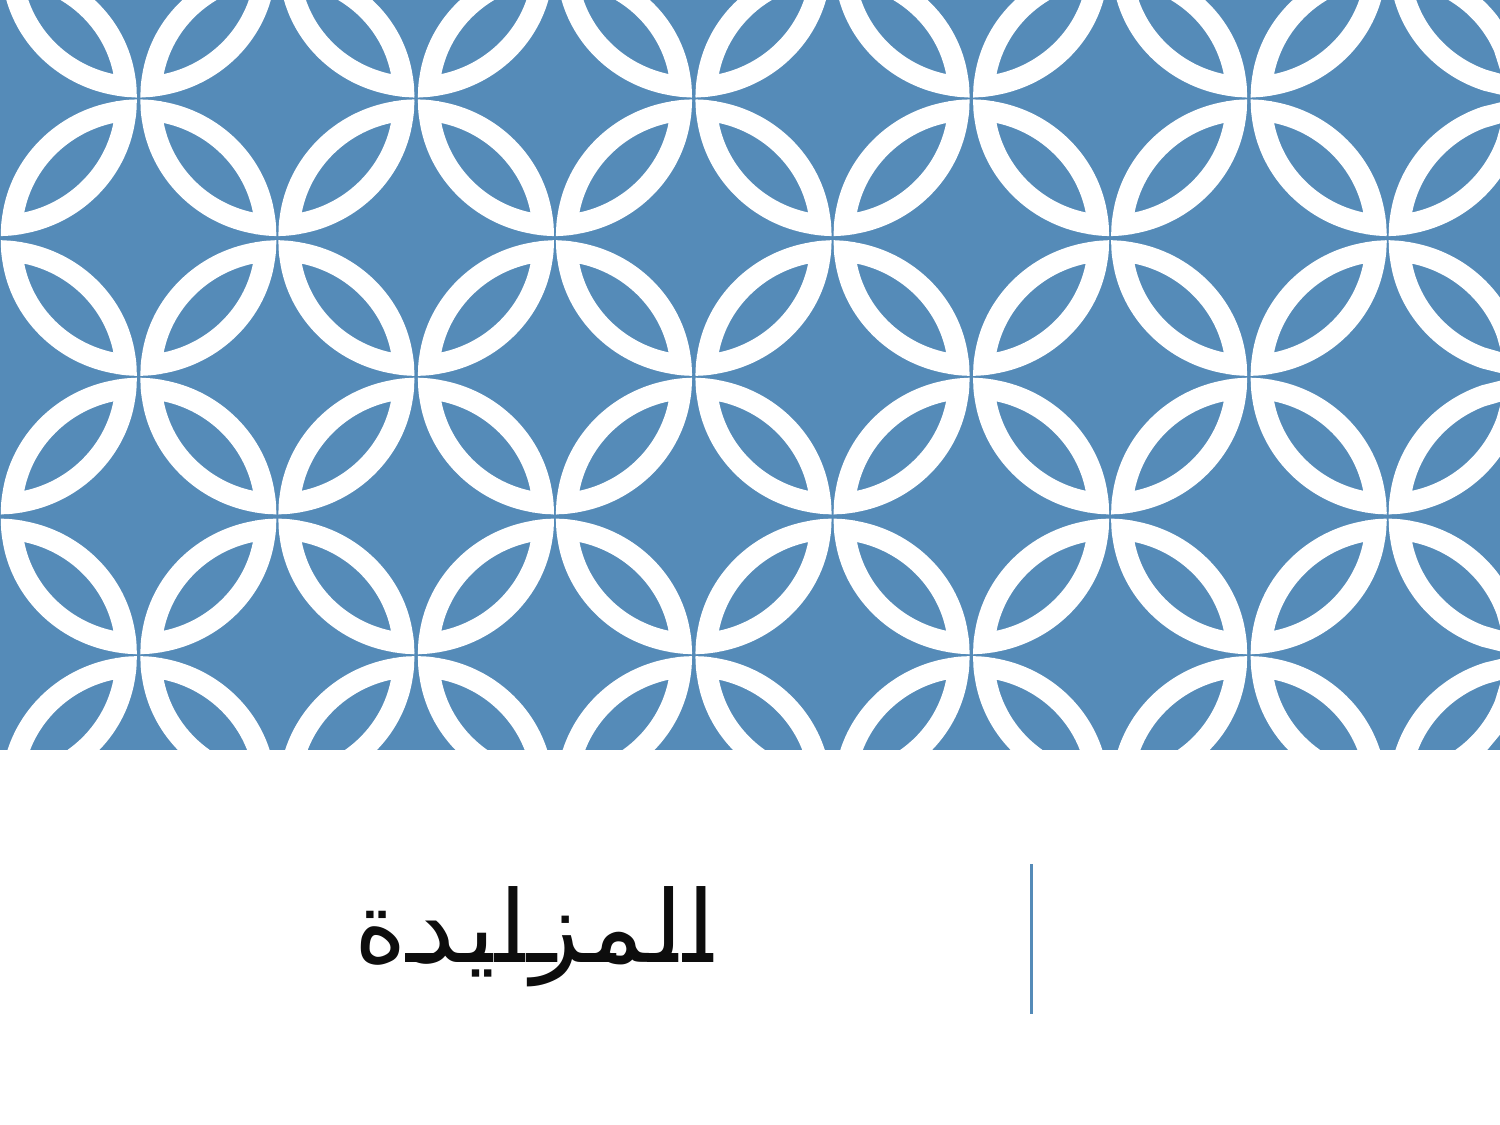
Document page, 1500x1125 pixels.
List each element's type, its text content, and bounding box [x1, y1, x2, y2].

title المزايدة [56, 813, 1013, 1054]
